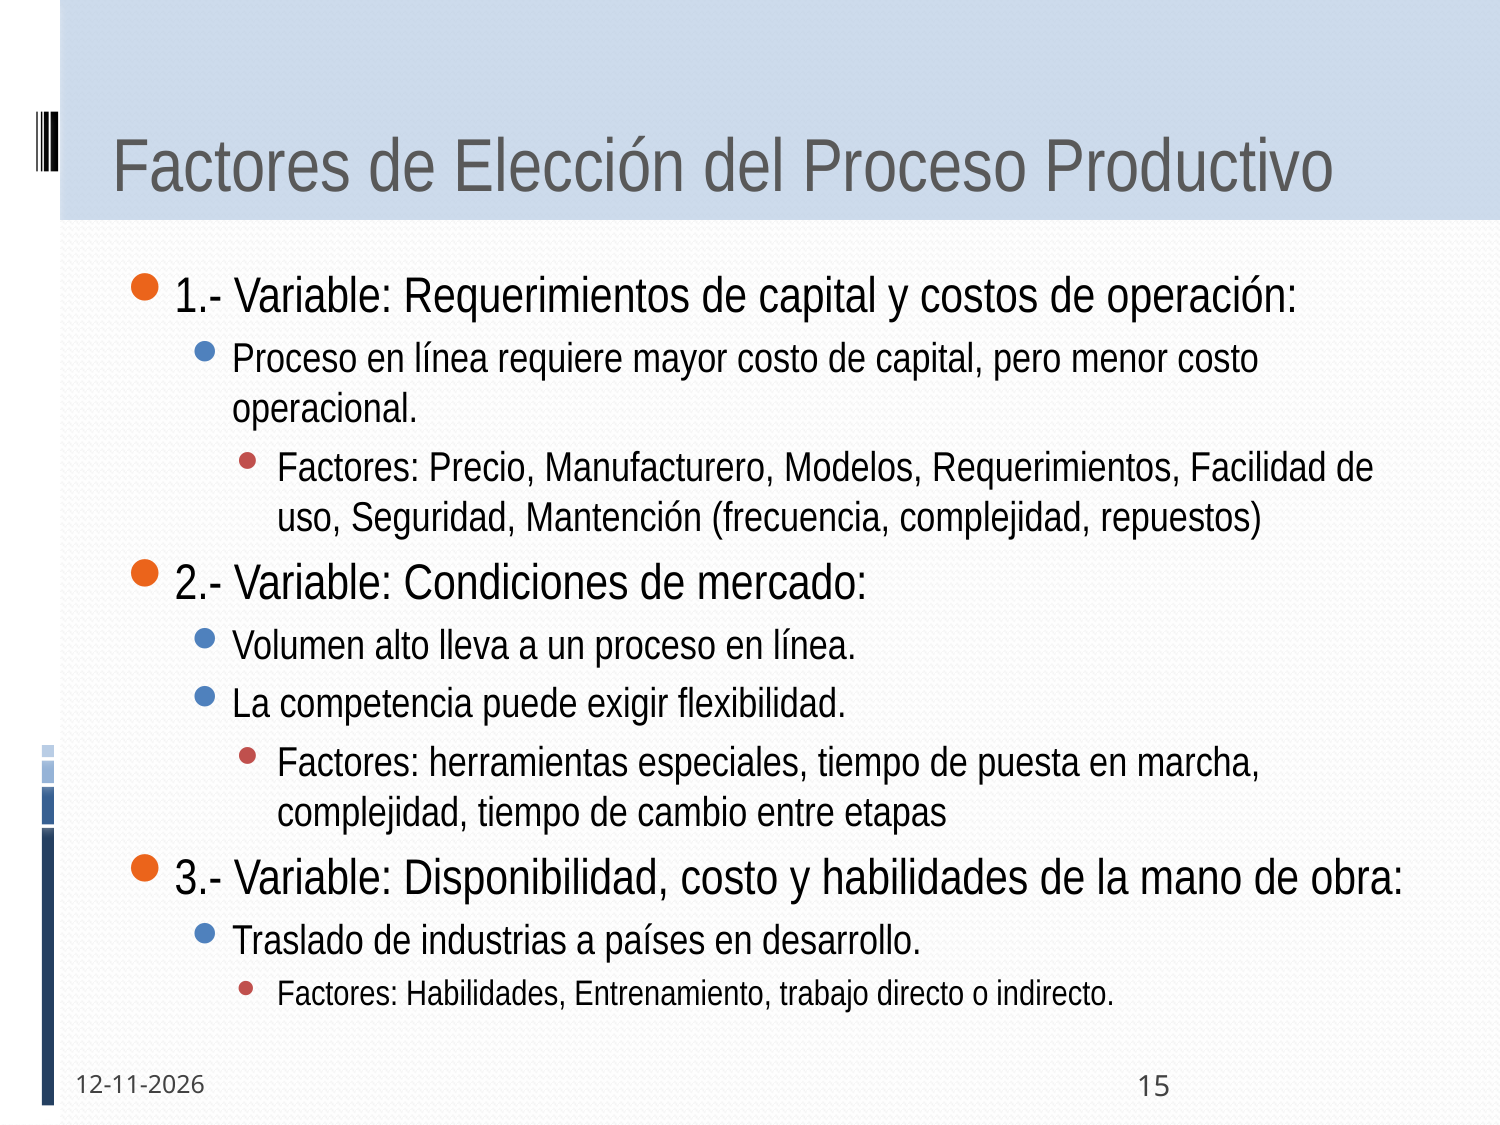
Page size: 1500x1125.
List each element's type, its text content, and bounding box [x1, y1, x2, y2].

slide_number 15 [1045, 1046, 1171, 1107]
list 1.- Variable: Requerimientos de capital y costos de operación: Proceso en línea requiere mayor costo de capital, pero menor costo operacional. Factores: Precio, Manufacturero, Modelos, Requerimientos, Facilidad de uso, Seguridad, Mantención (frecuencia, complejidad, repuestos) 2.- Variable: Condiciones de mercado: Volumen alto lleva a un proceso en línea. La competencia puede exigir flexibilidad. Factores: herramientas especiales, tiempo de puesta en marcha, complejidad, tiempo de cambio entre etapas 3.- Variable: Disponibilidad, costo y habilidades de la mano de obra: Traslado de industrias a países en desarrollo. Factores: Habilidades, Entrenamiento, trabajo directo o indirecto. [111, 255, 1436, 1038]
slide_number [75, 1042, 243, 1103]
title Factores de Elección del Proceso Productivo [111, 18, 1436, 207]
